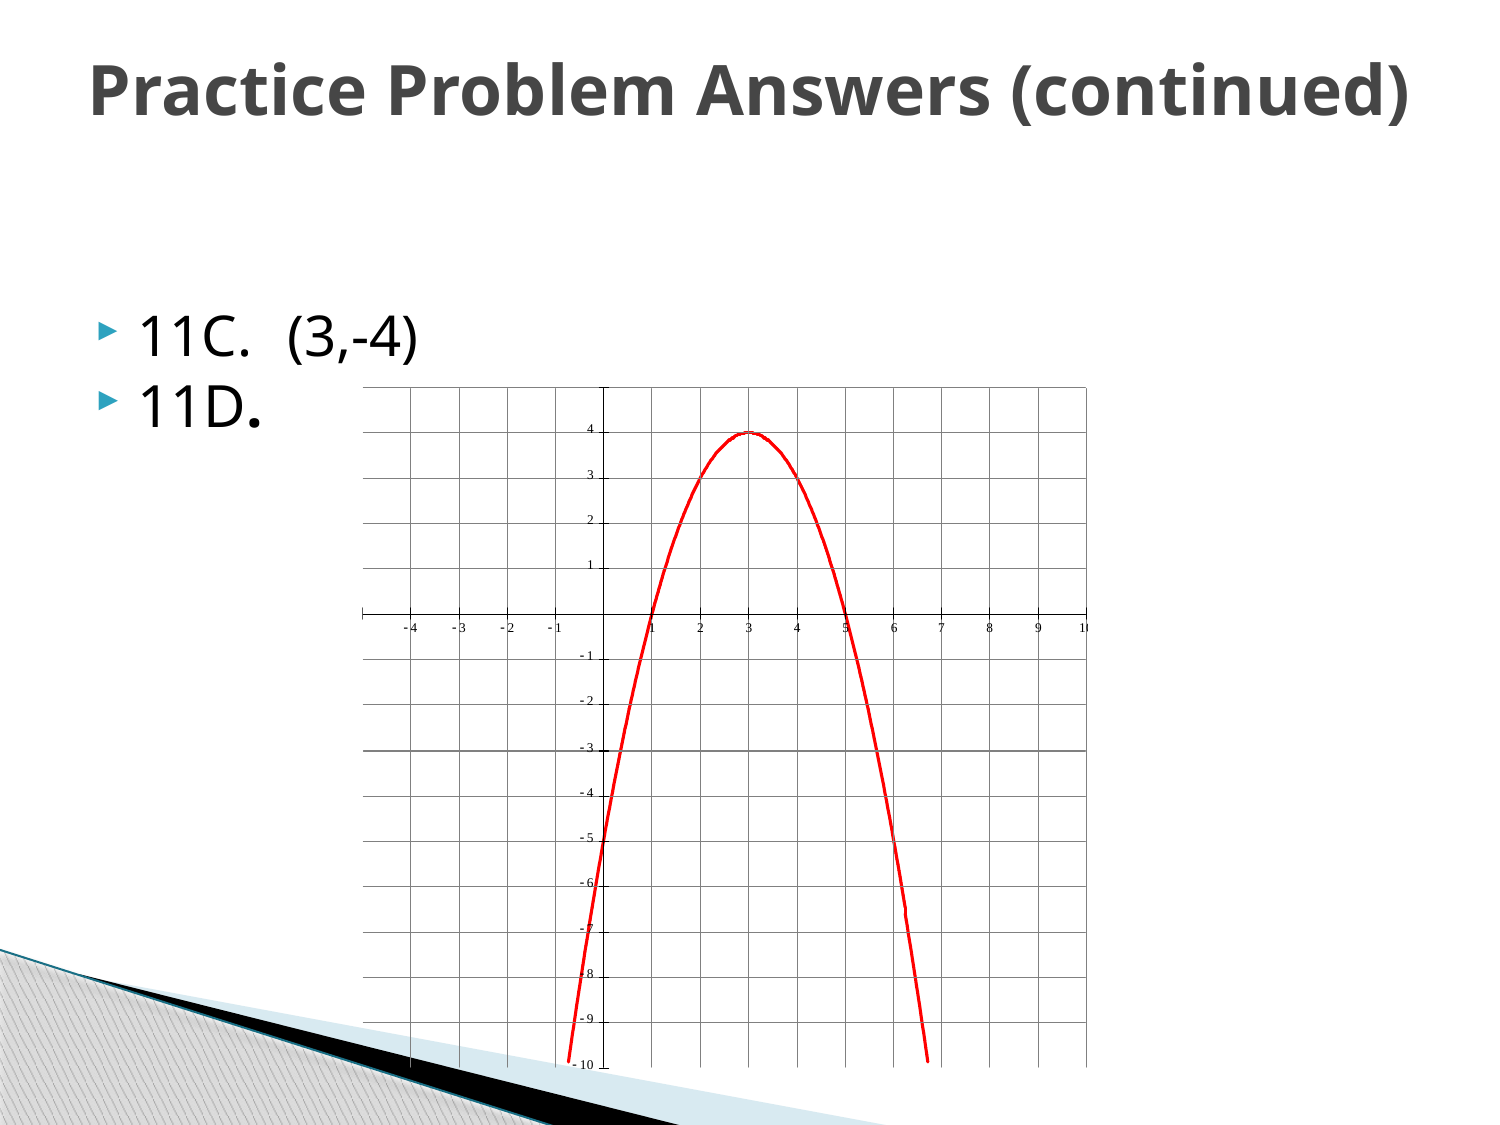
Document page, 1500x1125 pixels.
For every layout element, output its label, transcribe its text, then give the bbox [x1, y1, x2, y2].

title Practice Problem Answers (continued) [62, 37, 1438, 138]
picture [362, 387, 1088, 1070]
list 11C. (3,-4) 11D. [62, 224, 1438, 654]
